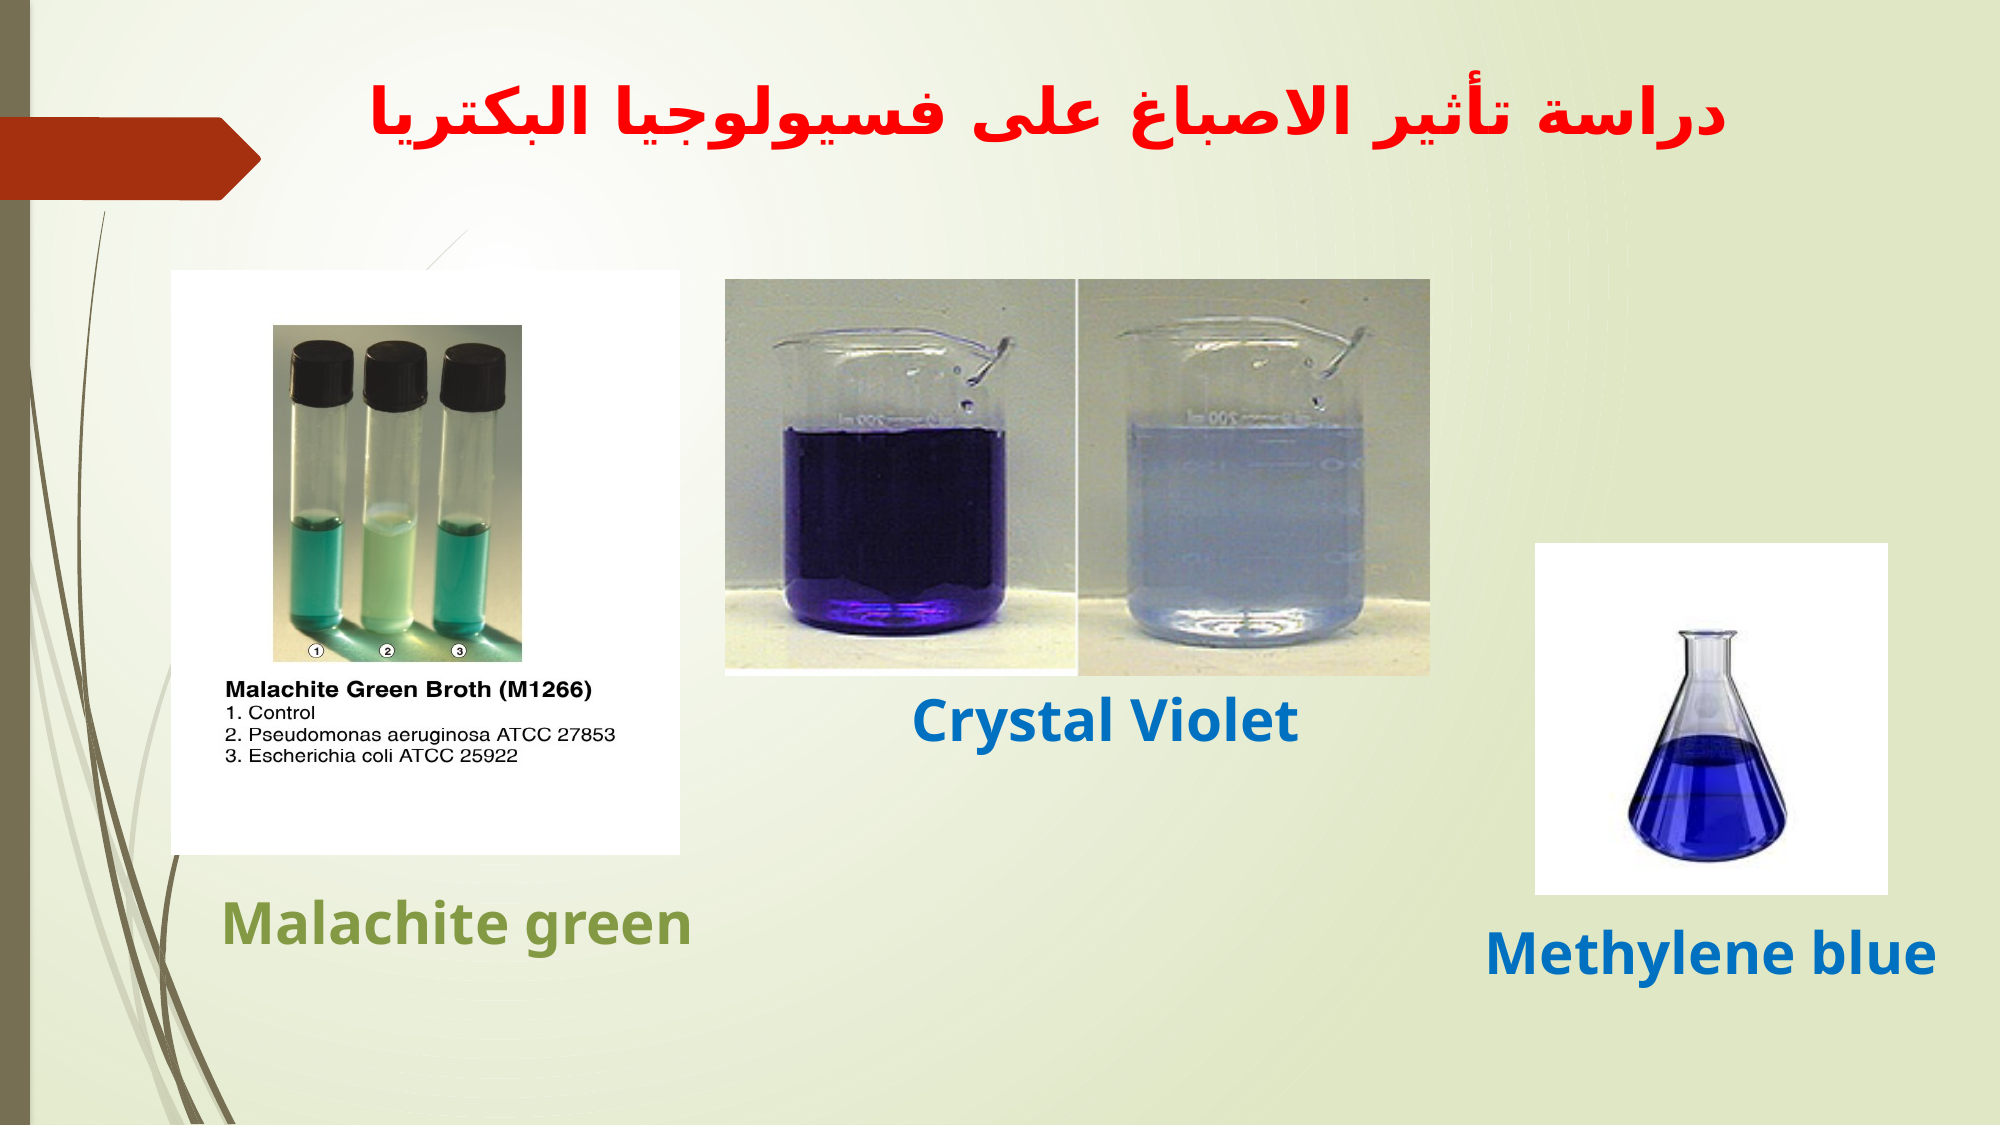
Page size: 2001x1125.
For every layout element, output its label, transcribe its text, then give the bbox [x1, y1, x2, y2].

picture [1535, 542, 1888, 895]
text_box Crystal Violet [896, 684, 1330, 761]
text_box Malachite green [205, 878, 1206, 1009]
text_box Methylene blue [1469, 908, 1954, 994]
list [724, 279, 1431, 677]
picture [171, 270, 680, 855]
title دراسة تأثير الاصباغ على فسيولوجيا البكتريا [317, 63, 1780, 198]
